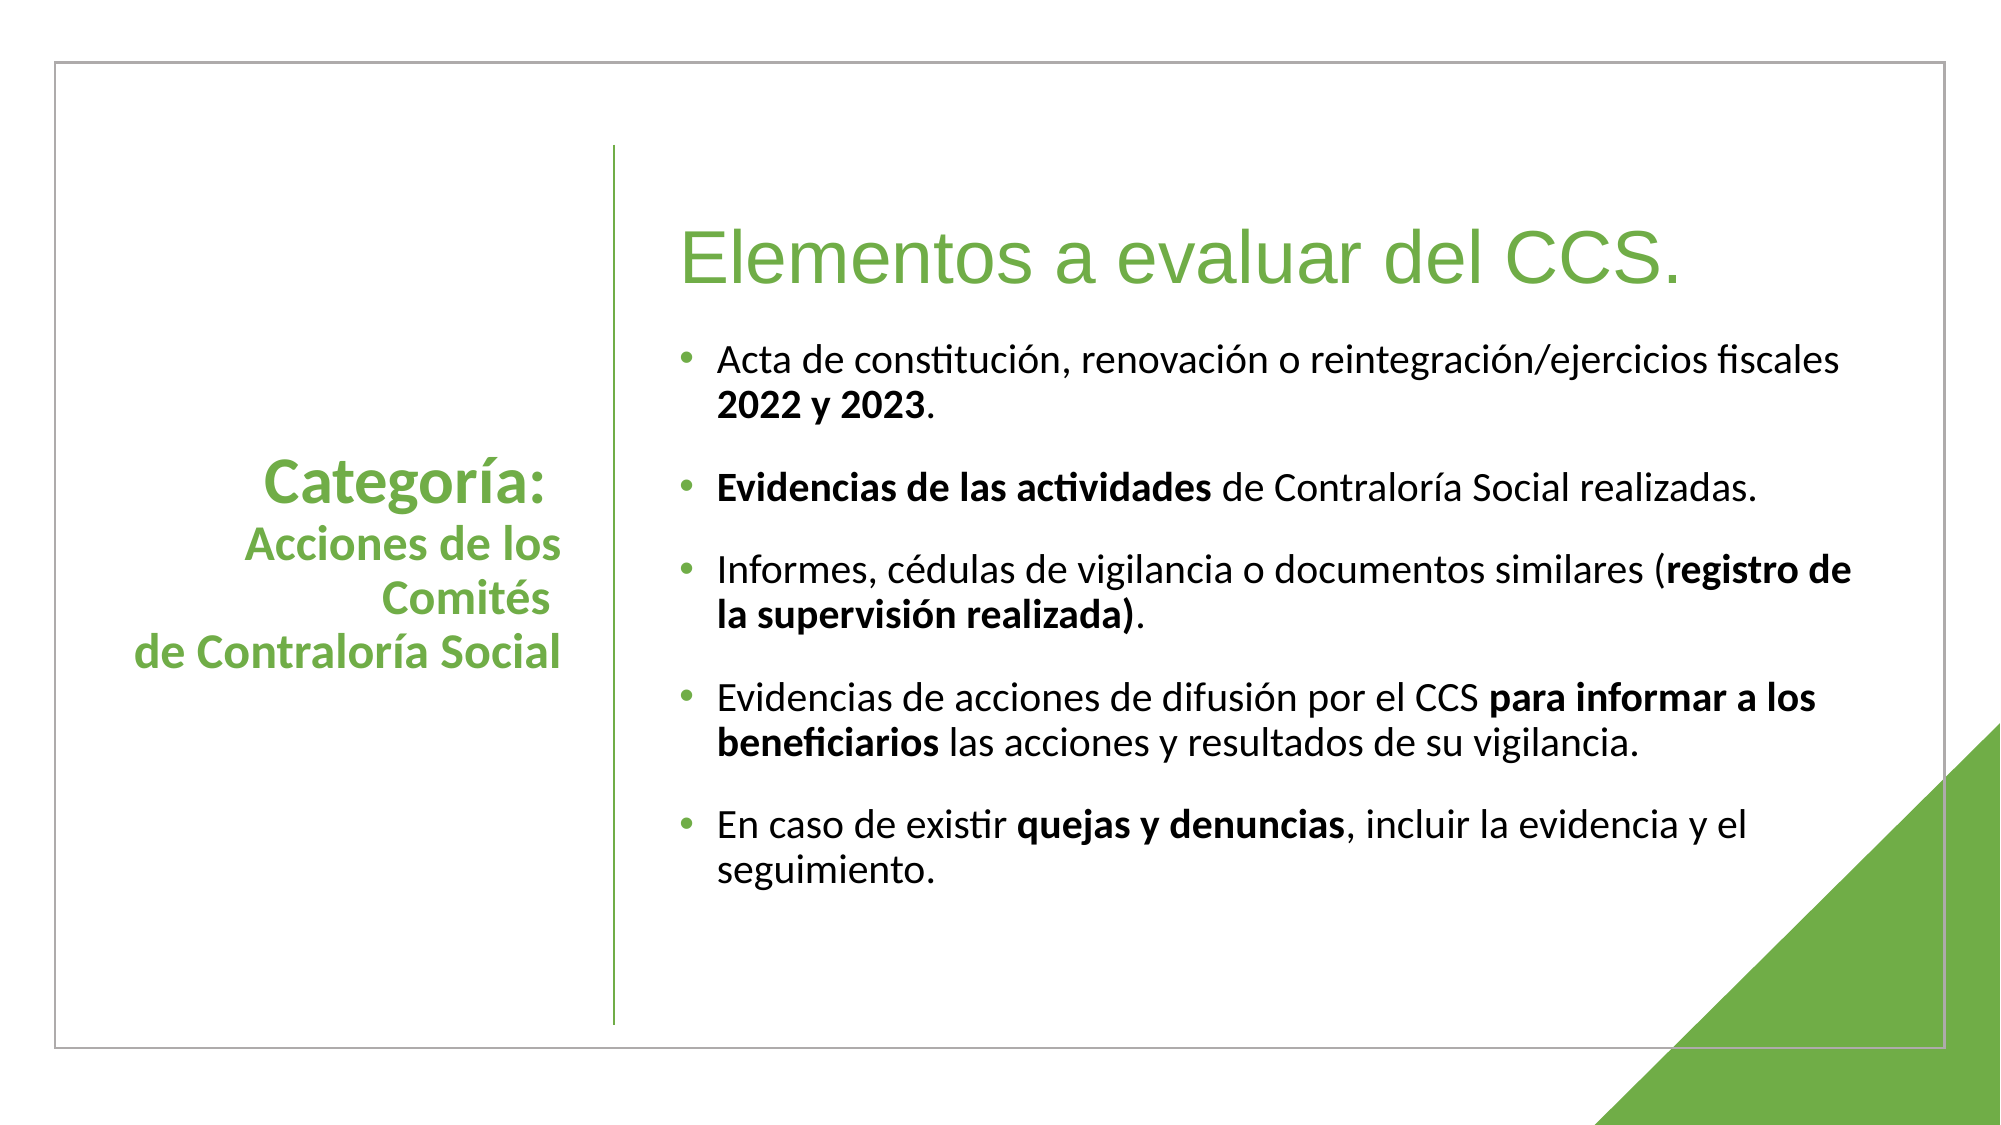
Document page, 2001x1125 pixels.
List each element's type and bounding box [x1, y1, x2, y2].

text_box [55, 62, 1945, 1049]
text_box [1594, 723, 2000, 1125]
